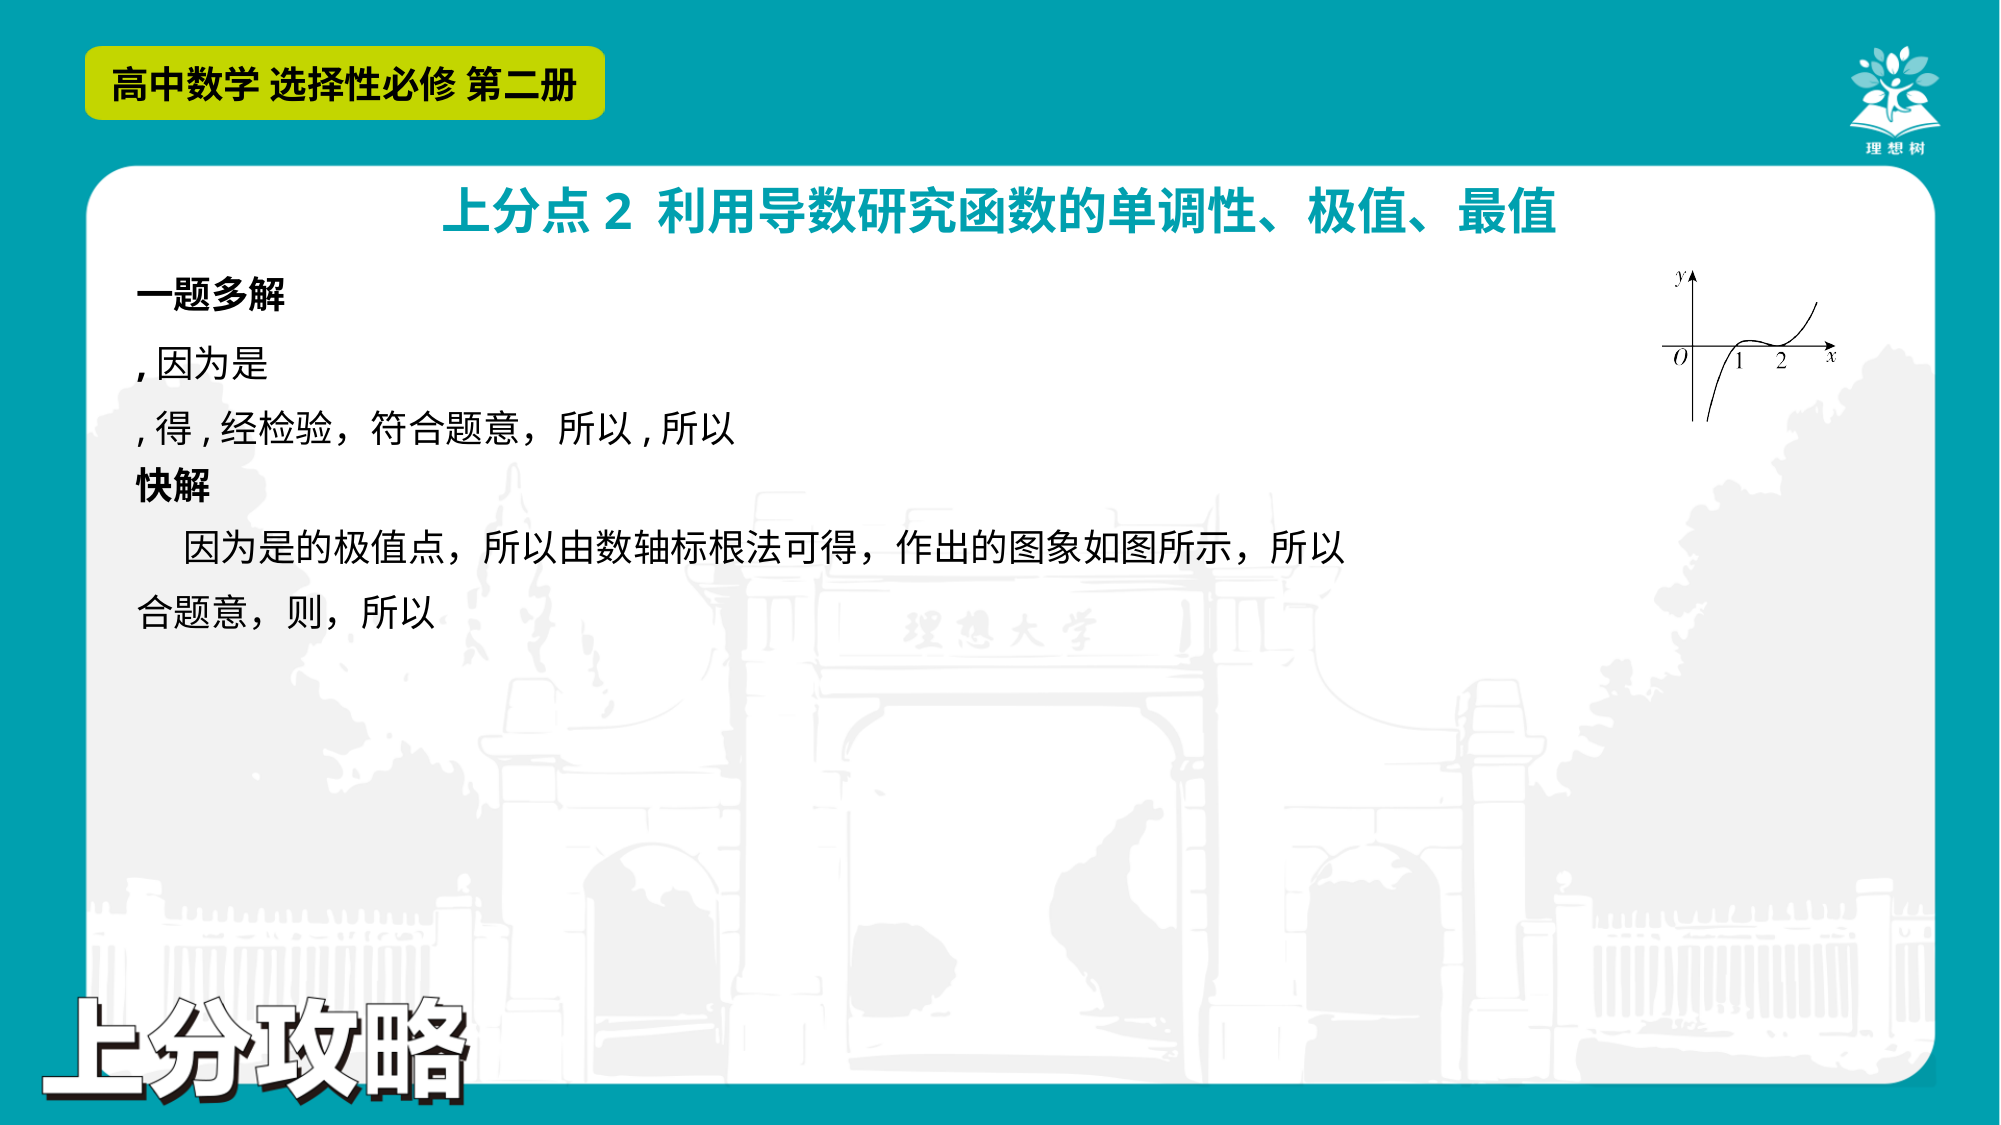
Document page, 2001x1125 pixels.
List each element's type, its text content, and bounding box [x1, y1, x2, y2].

text_box 快解 [135, 442, 1865, 501]
picture [0, 0, 2000, 1125]
